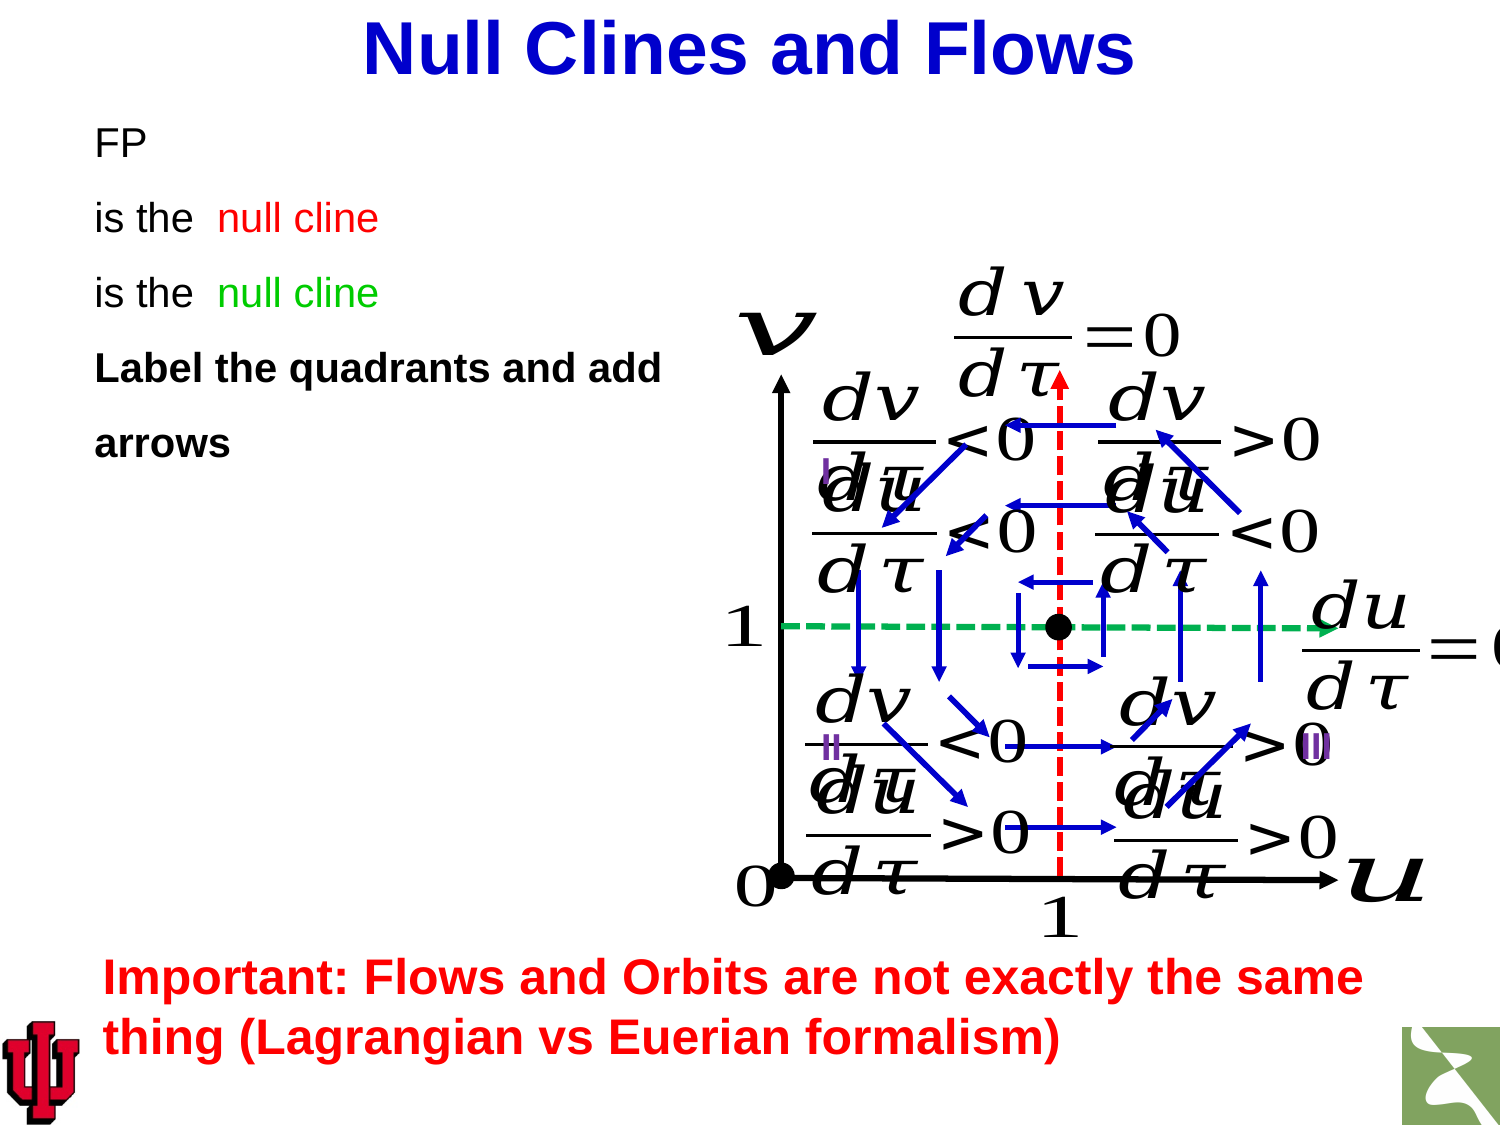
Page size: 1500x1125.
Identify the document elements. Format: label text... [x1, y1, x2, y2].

title Null Clines and Flows [0, 0, 1500, 90]
picture [1402, 1027, 1500, 1125]
picture [0, 1020, 80, 1125]
text_box Important: Flows and Orbits are not exactly the same thing (Lagrangian vs Euerian formalism) [87, 936, 1403, 1072]
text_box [719, 259, 1500, 952]
